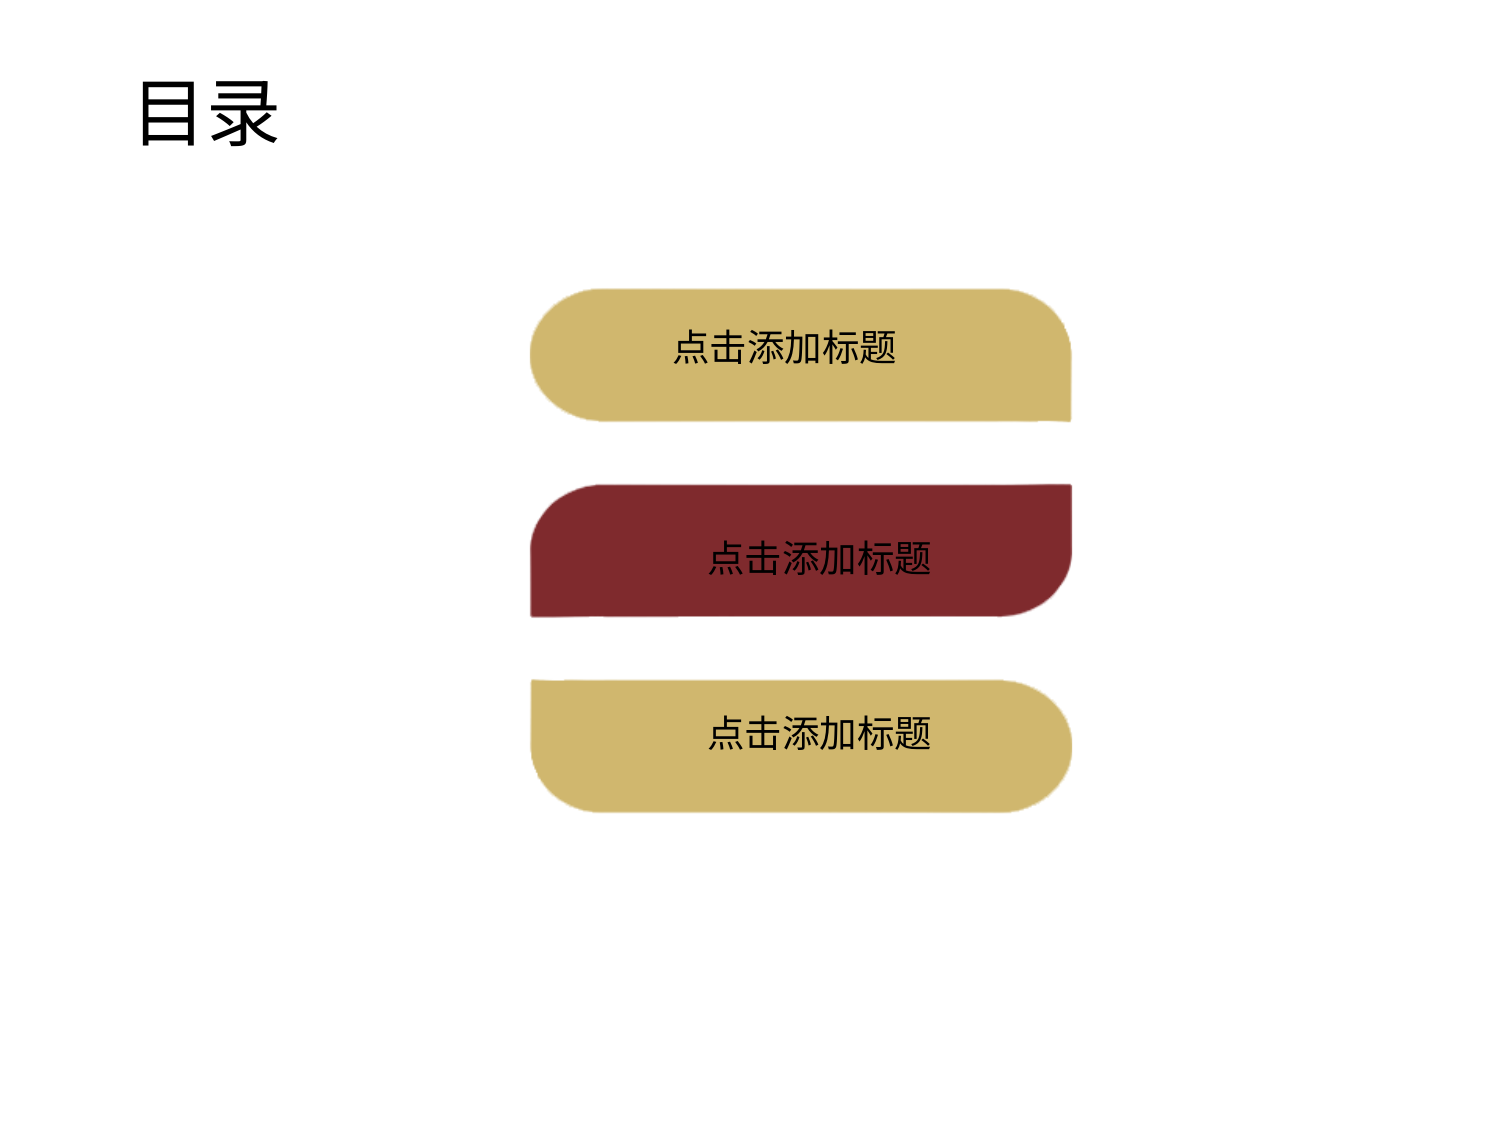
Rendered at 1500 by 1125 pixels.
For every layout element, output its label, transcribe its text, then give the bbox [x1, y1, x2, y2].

text_box 点击添加标题 [657, 316, 913, 377]
picture [0, 0, 1500, 1125]
text_box 点击添加标题 [692, 527, 948, 588]
text_box 目录 [117, 58, 305, 164]
text_box 点击添加标题 [692, 703, 948, 763]
